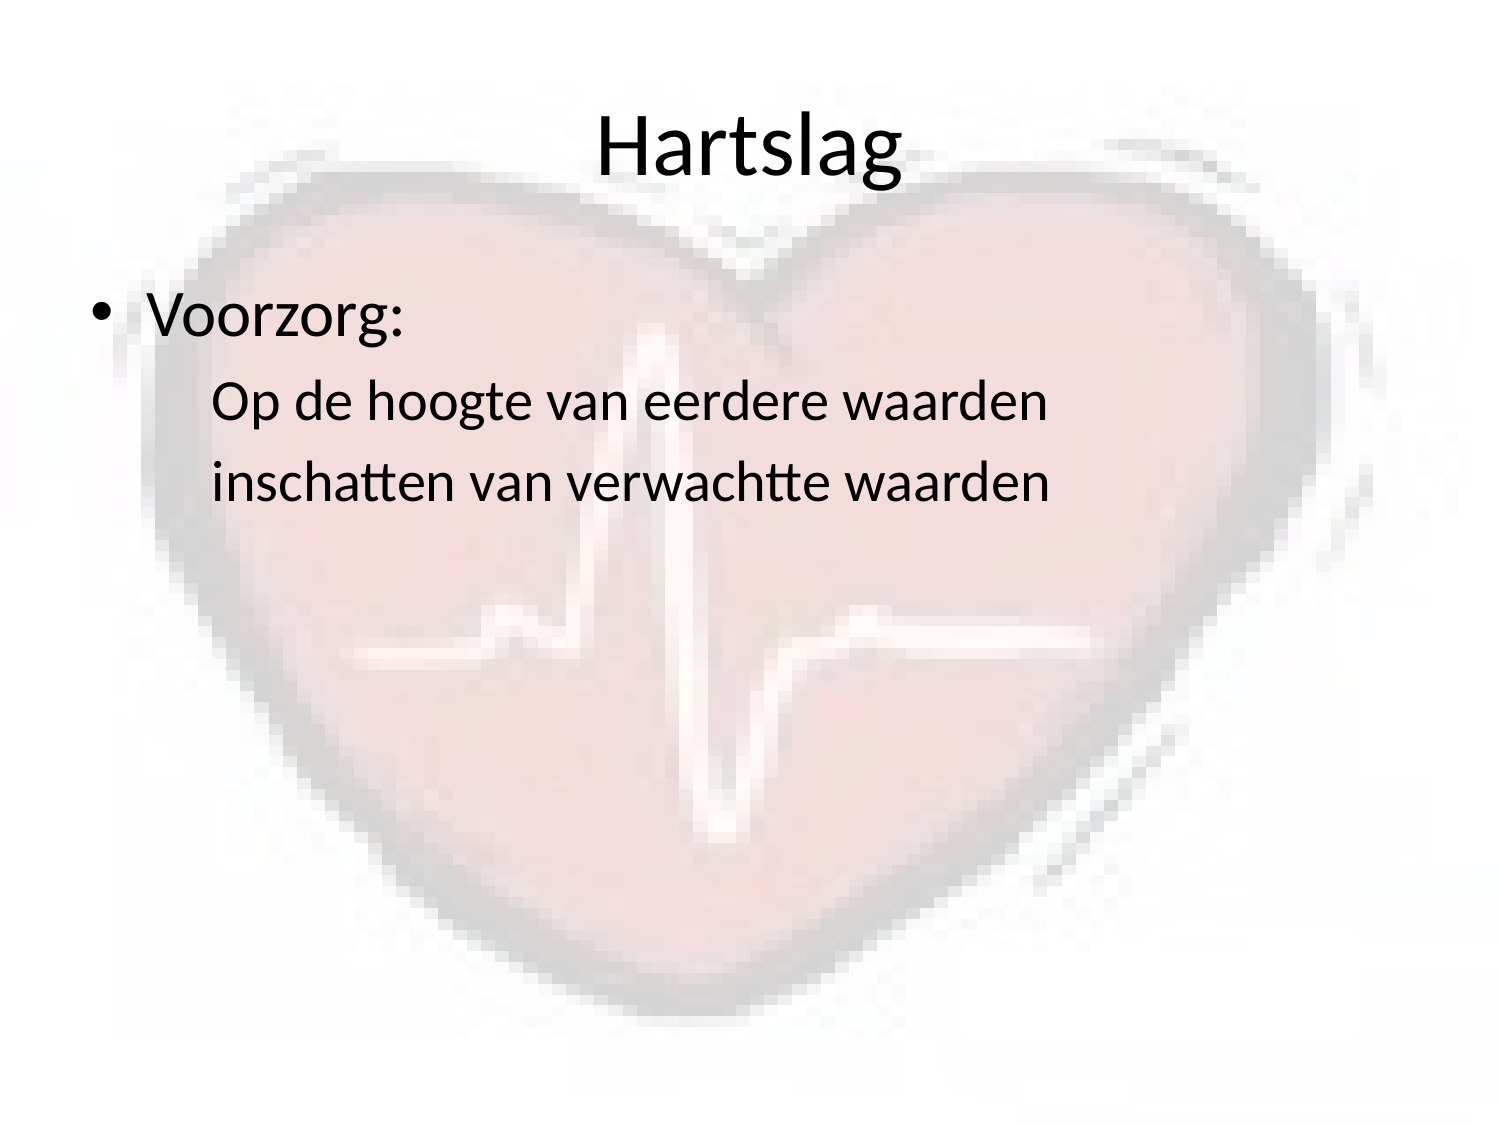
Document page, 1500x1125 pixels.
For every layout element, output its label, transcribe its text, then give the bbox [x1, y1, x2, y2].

list Voorzorg: Op de hoogte van eerdere waarden inschatten van verwachtte waarden [75, 262, 1425, 1005]
title Hartslag [75, 45, 1425, 233]
